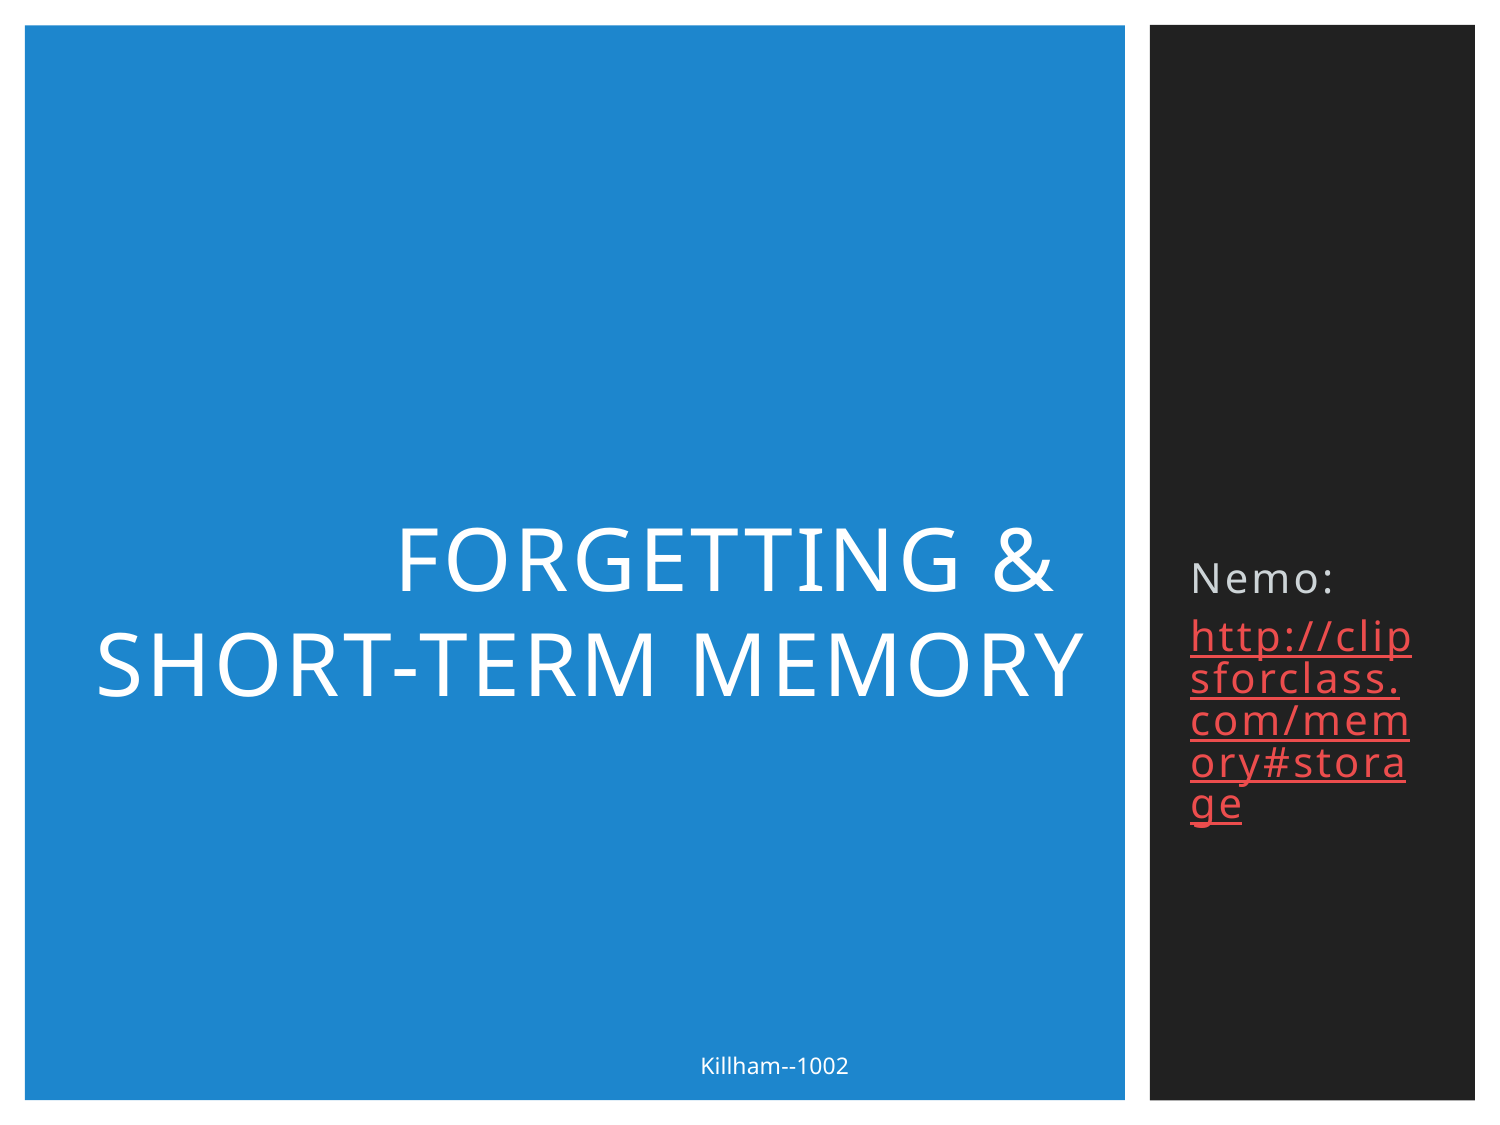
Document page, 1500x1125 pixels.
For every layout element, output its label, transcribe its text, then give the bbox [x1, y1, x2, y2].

list Nemo: http://clipsforclass.com/memory#storage [1175, 474, 1438, 745]
title Forgetting & Short-term memory [62, 474, 1100, 745]
footer Killham--1002 [500, 1042, 1050, 1088]
